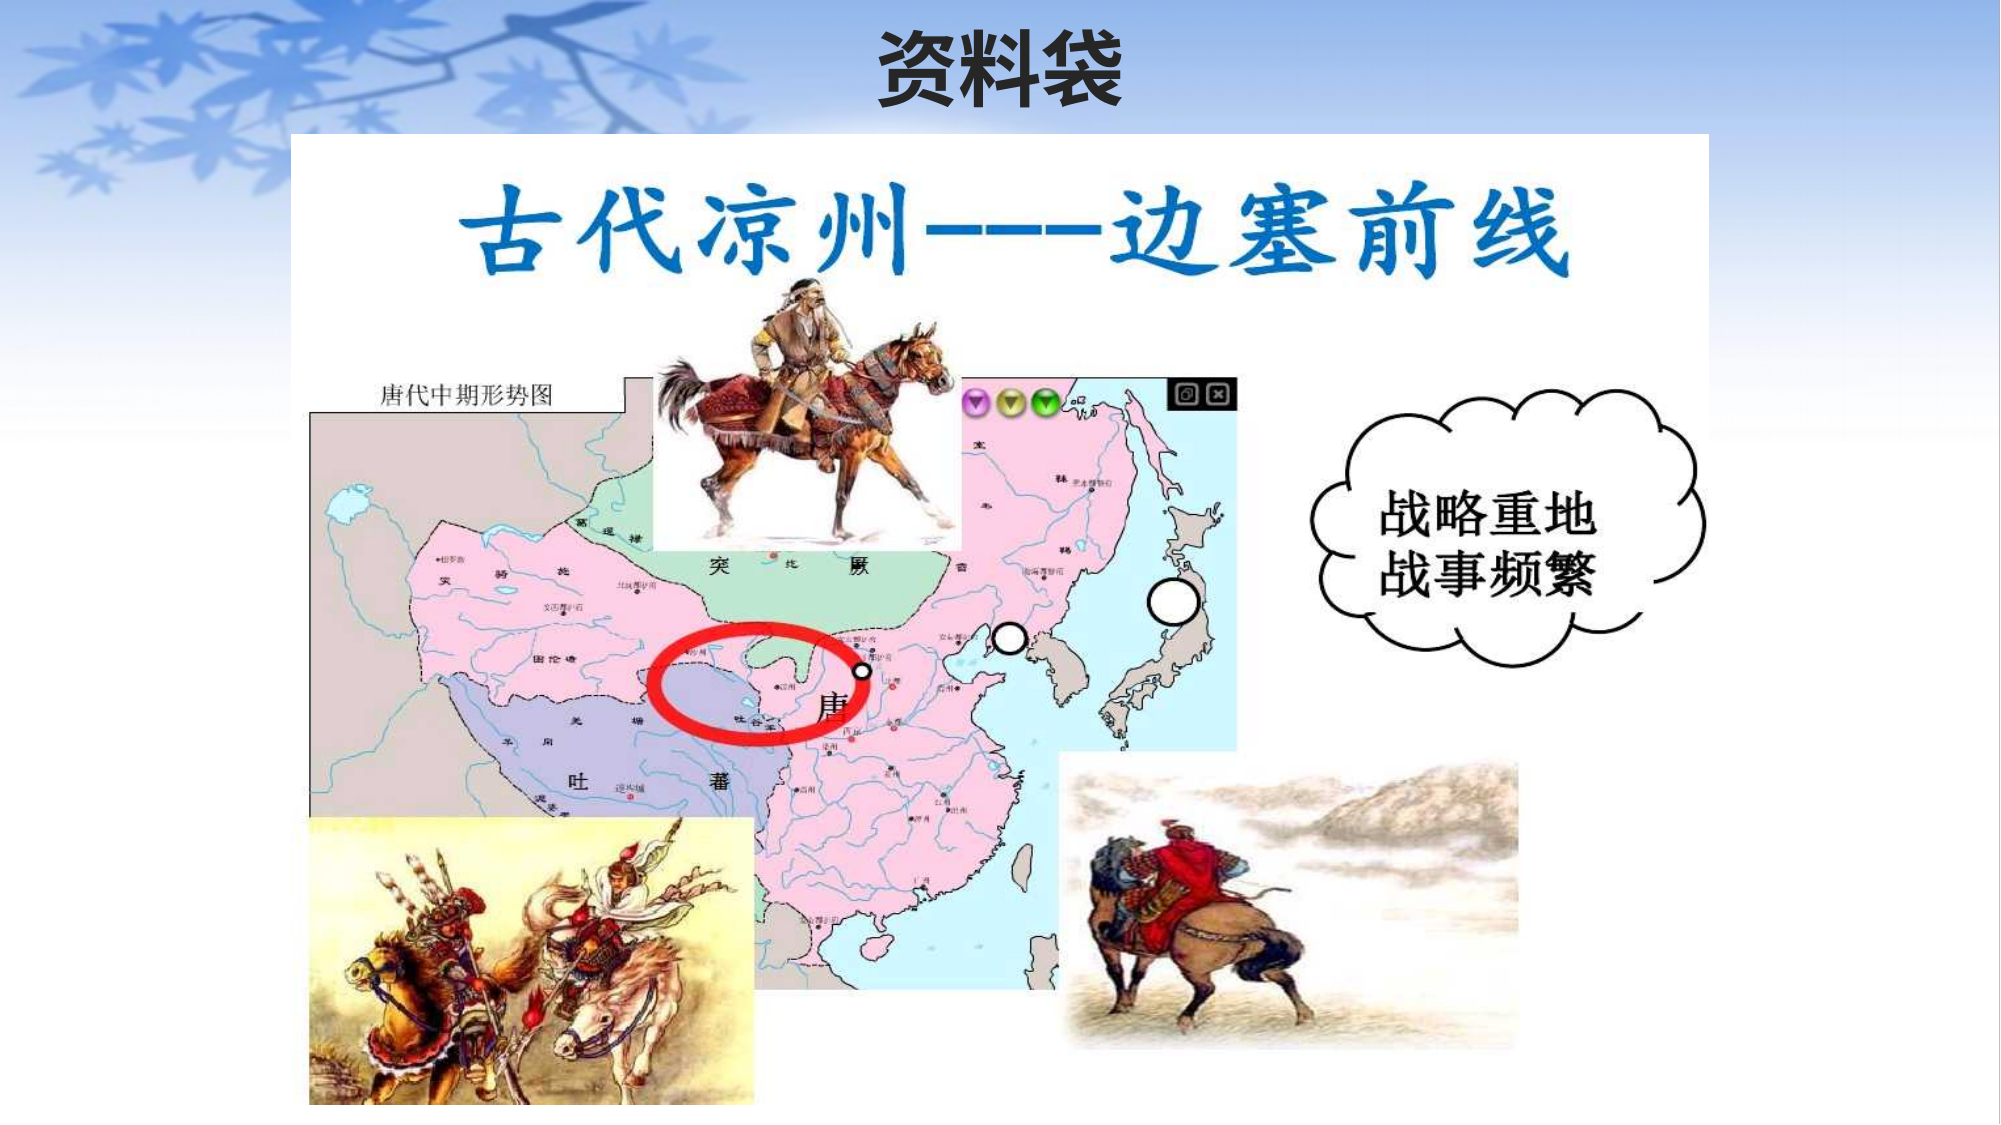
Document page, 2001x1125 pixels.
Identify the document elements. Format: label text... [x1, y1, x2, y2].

picture [0, 0, 2001, 1125]
title 资料袋 [137, 0, 1863, 135]
